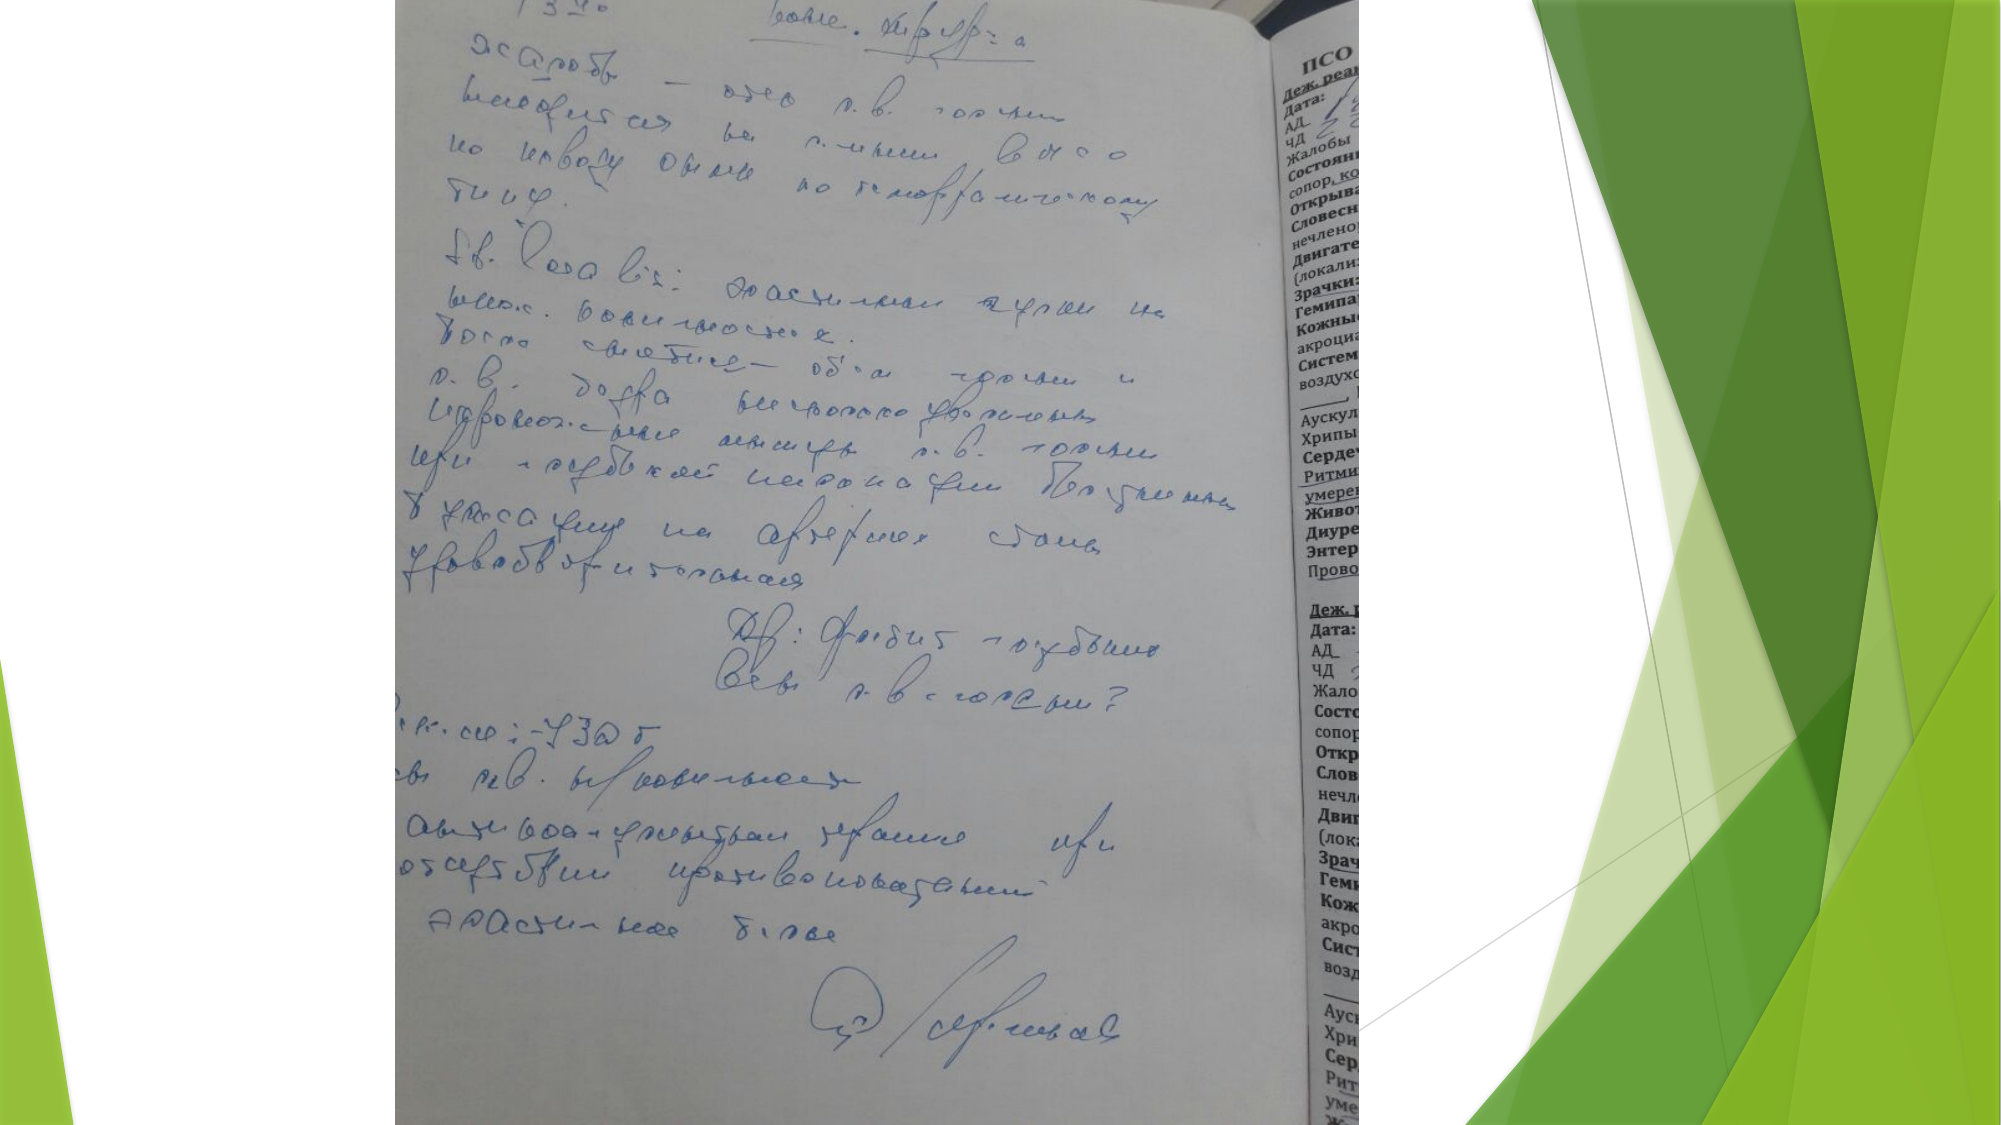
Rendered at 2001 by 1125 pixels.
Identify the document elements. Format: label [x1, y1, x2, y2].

picture [394, 0, 1359, 1125]
